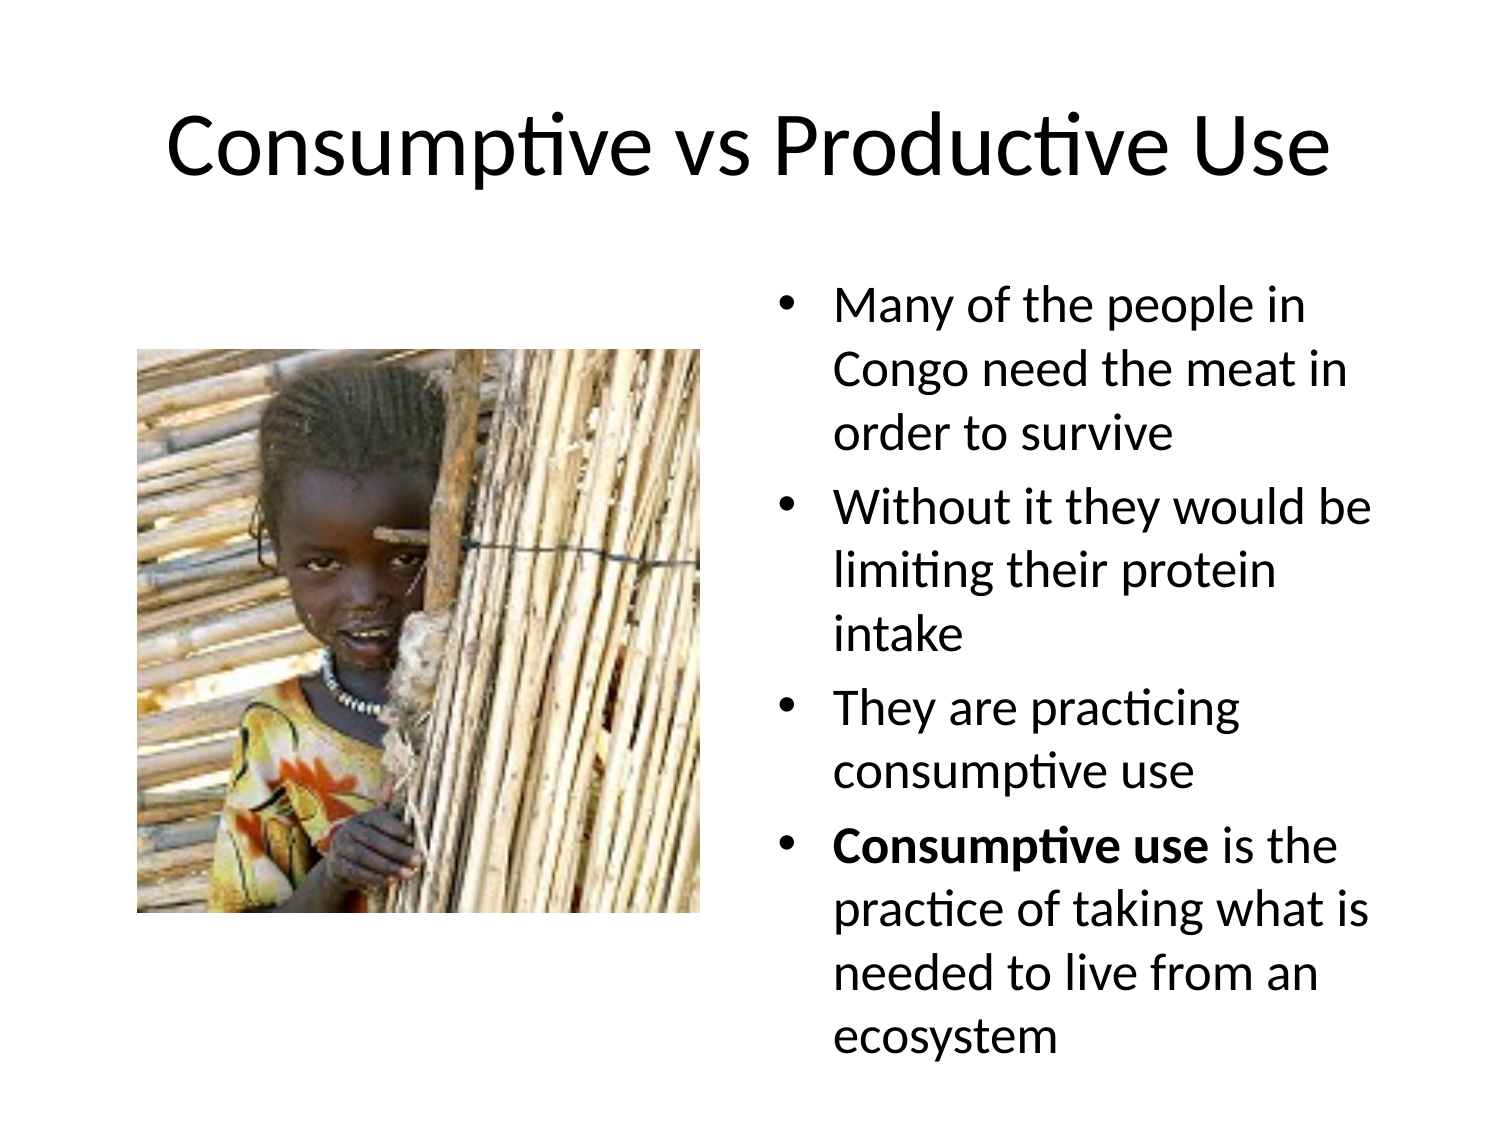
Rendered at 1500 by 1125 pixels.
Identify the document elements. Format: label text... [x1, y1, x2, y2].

list Many of the people in Congo need the meat in order to survive Without it they would be limiting their protein intake They are practicing consumptive use Consumptive use is the practice of taking what is needed to live from an ecosystem [762, 262, 1425, 1075]
picture [137, 349, 701, 913]
title Consumptive vs Productive Use [75, 45, 1425, 233]
